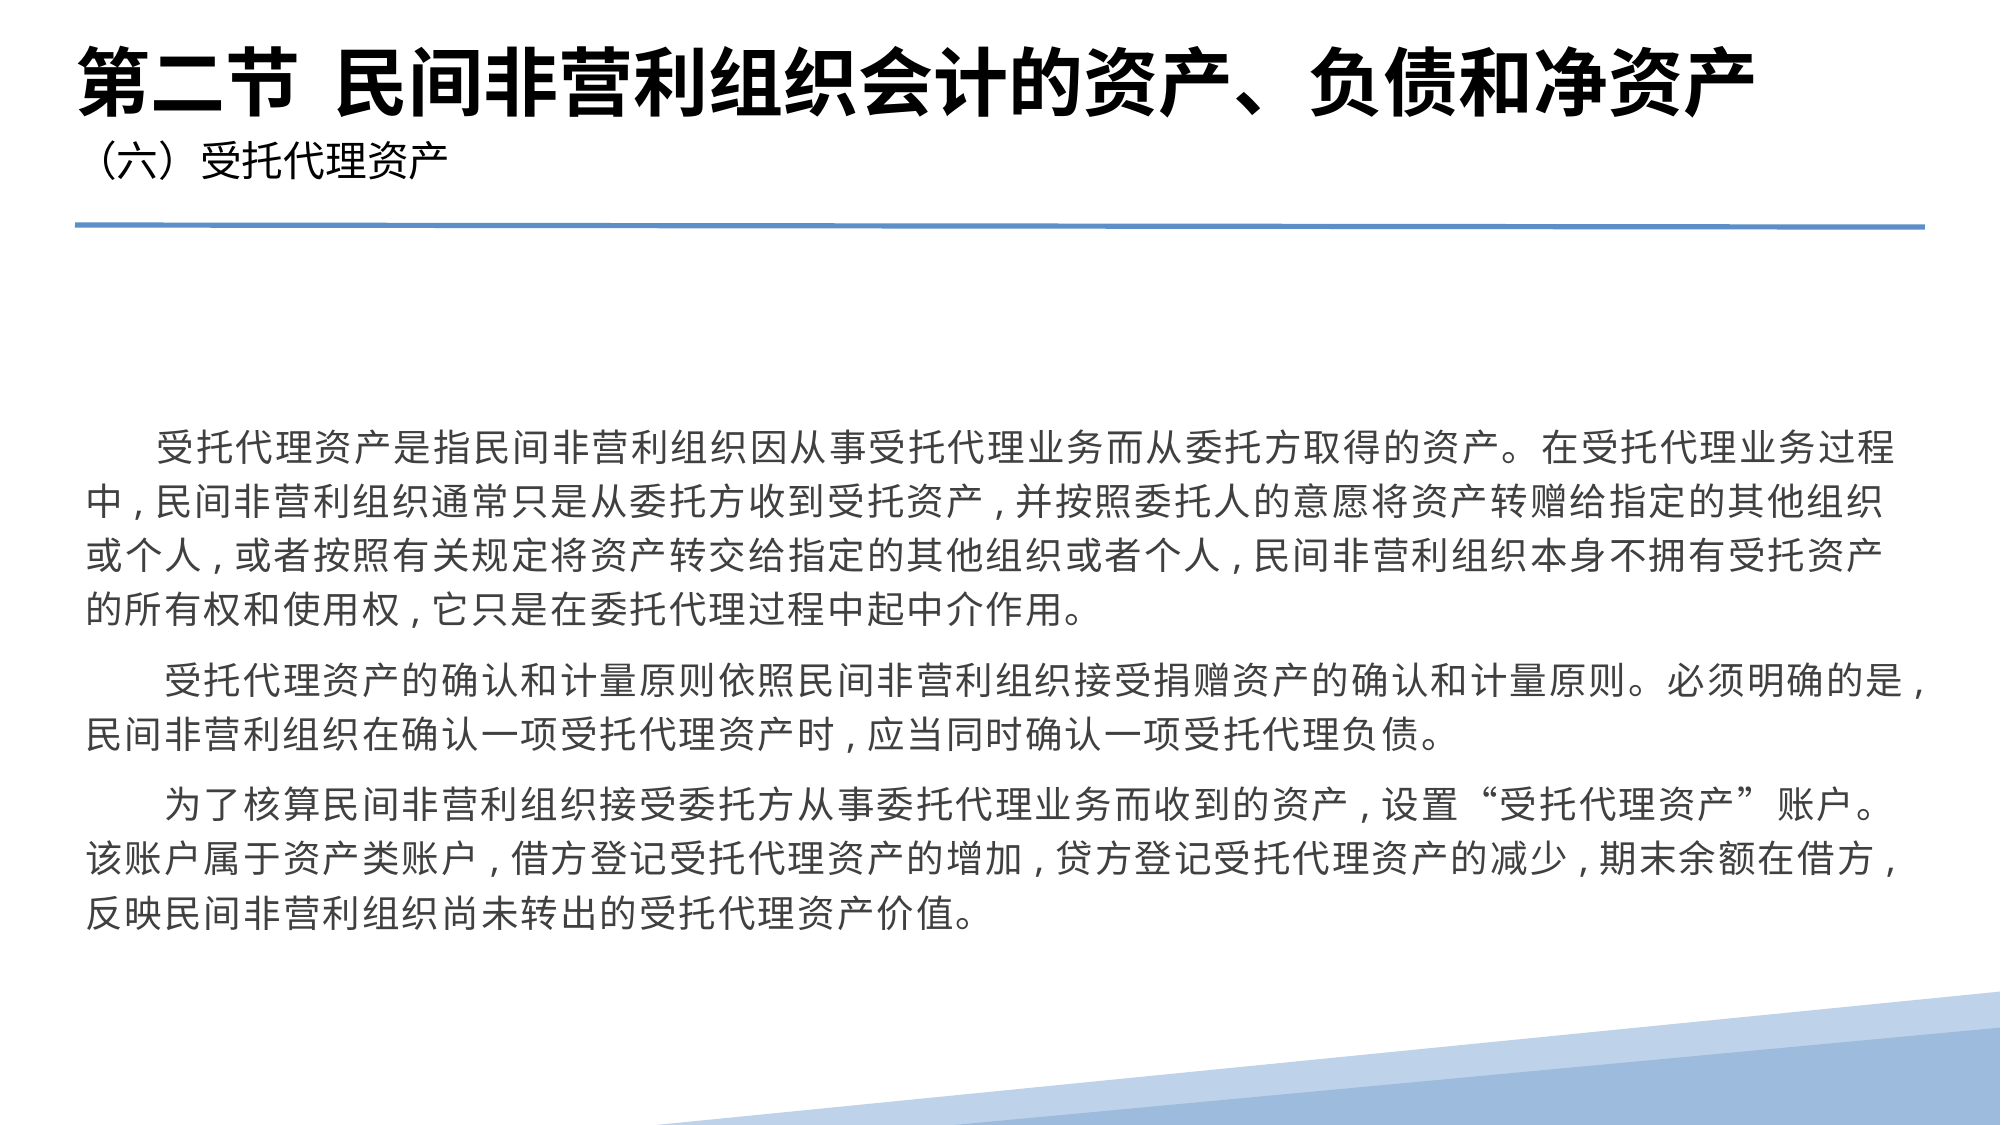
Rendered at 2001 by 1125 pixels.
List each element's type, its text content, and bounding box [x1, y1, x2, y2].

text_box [74, 224, 1925, 228]
text_box （六）受托代理资产 [75, 124, 1925, 200]
text_box 受托代理资产是指民间非营利组织因从事受托代理业务而从委托方取得的资产。在受托代理业务过程中,民间非营利组织通常只是从委托方收到受托资产,并按照委托人的意愿将资产转赠给指定的其他组织或个人,或者按照有关规定将资产转交给指定的其他组织或者个人,民间非营利组织本身不拥有受托资产的所有权和使用权,它只是在委托代理过程中起中介作用。 受托代理资产的确认和计量原则依照民间非营利组织接受捐赠资产的确认和计量原则。必须明确的是,民间非营利组织在确认一项受托代理资产时,应当同时确认一项受托代理负债。 为了核算民间非营利组织接受委托方从事委托代理业务而收到的资产,设置“受托代理资产”账户。该账户属于资产类账户,借方登记受托代理资产的增加,贷方登记受托代理资产的减少,期末余额在借方,反映民间非营利组织尚未转出的受托代理资产价值。 [75, 328, 1925, 1022]
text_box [656, 991, 2000, 1125]
text_box 第二节 民间非营利组织会计的资产、负债和净资产 [75, 24, 1925, 124]
